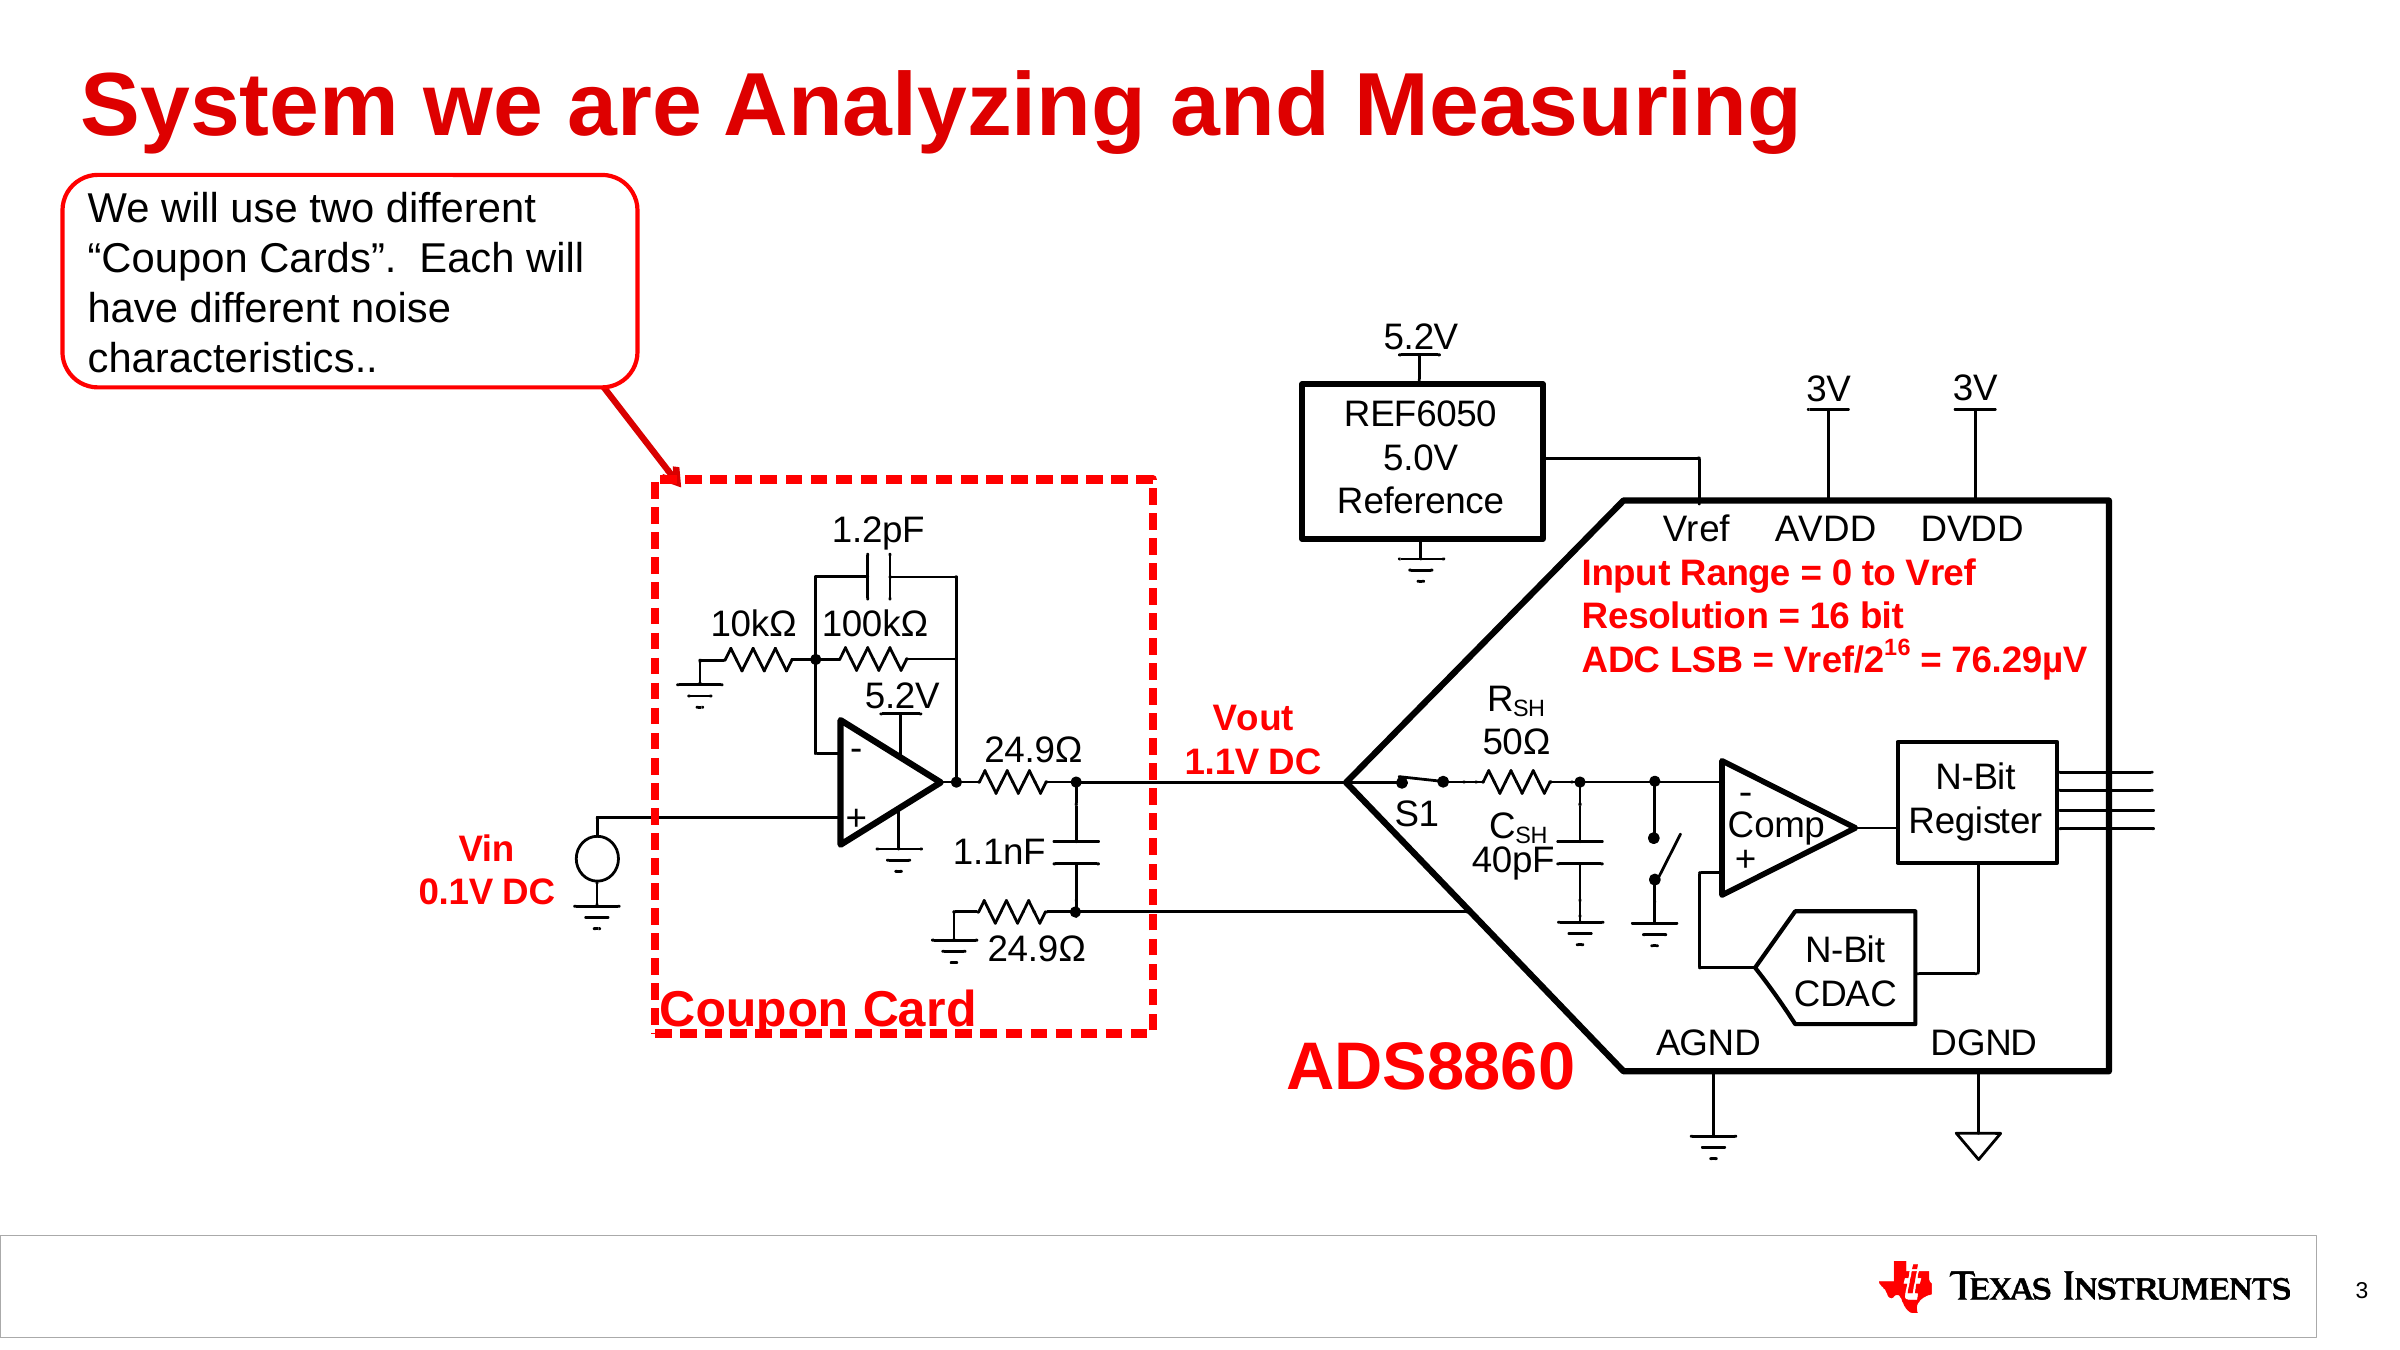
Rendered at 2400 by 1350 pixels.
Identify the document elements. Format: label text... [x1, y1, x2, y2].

picture [1879, 1261, 2290, 1265]
title System we are Analyzing and Measuring [60, 27, 2282, 189]
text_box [399, 312, 2156, 1163]
text_box We will use two different “Coupon Cards”. Each will have different noise characteristics.. [60, 172, 640, 390]
slide_number 3 [1828, 1265, 2389, 1307]
picture [1879, 1307, 2290, 1313]
